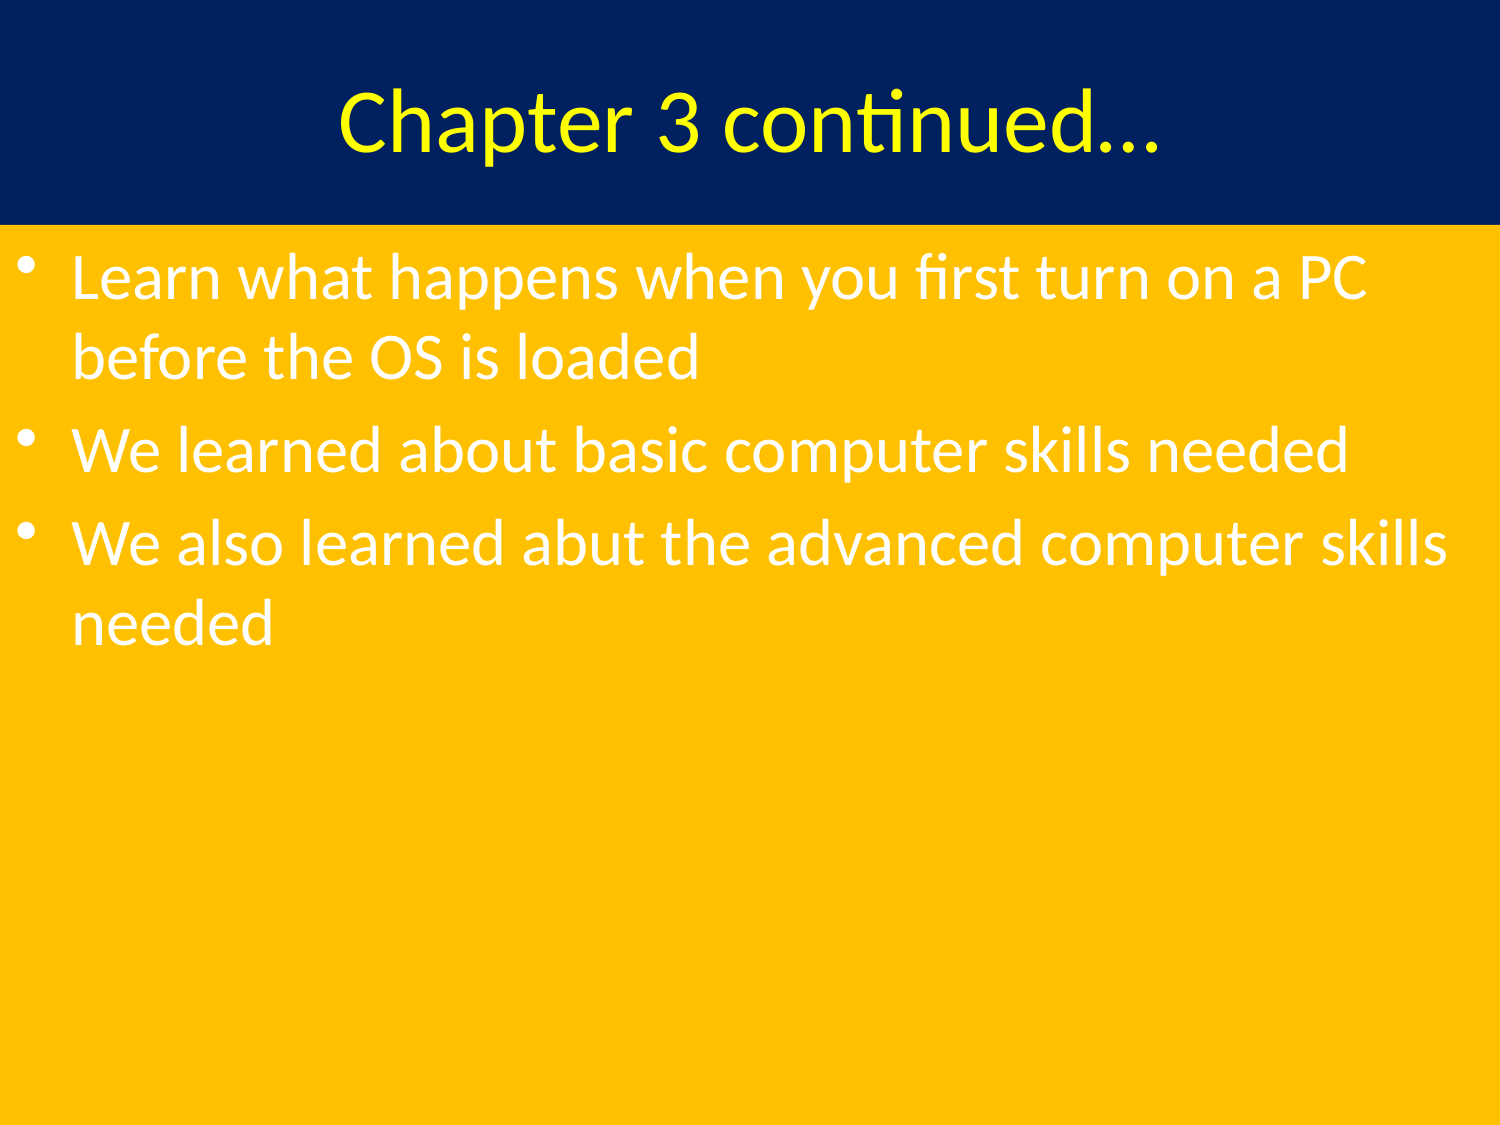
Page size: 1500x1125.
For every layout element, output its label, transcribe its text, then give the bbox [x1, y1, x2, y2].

title Chapter 3 continued… [0, 0, 1500, 224]
list Learn what happens when you first turn on a PC before the OS is loaded We learned about basic computer skills needed We also learned abut the advanced computer skills needed [0, 224, 1500, 1125]
